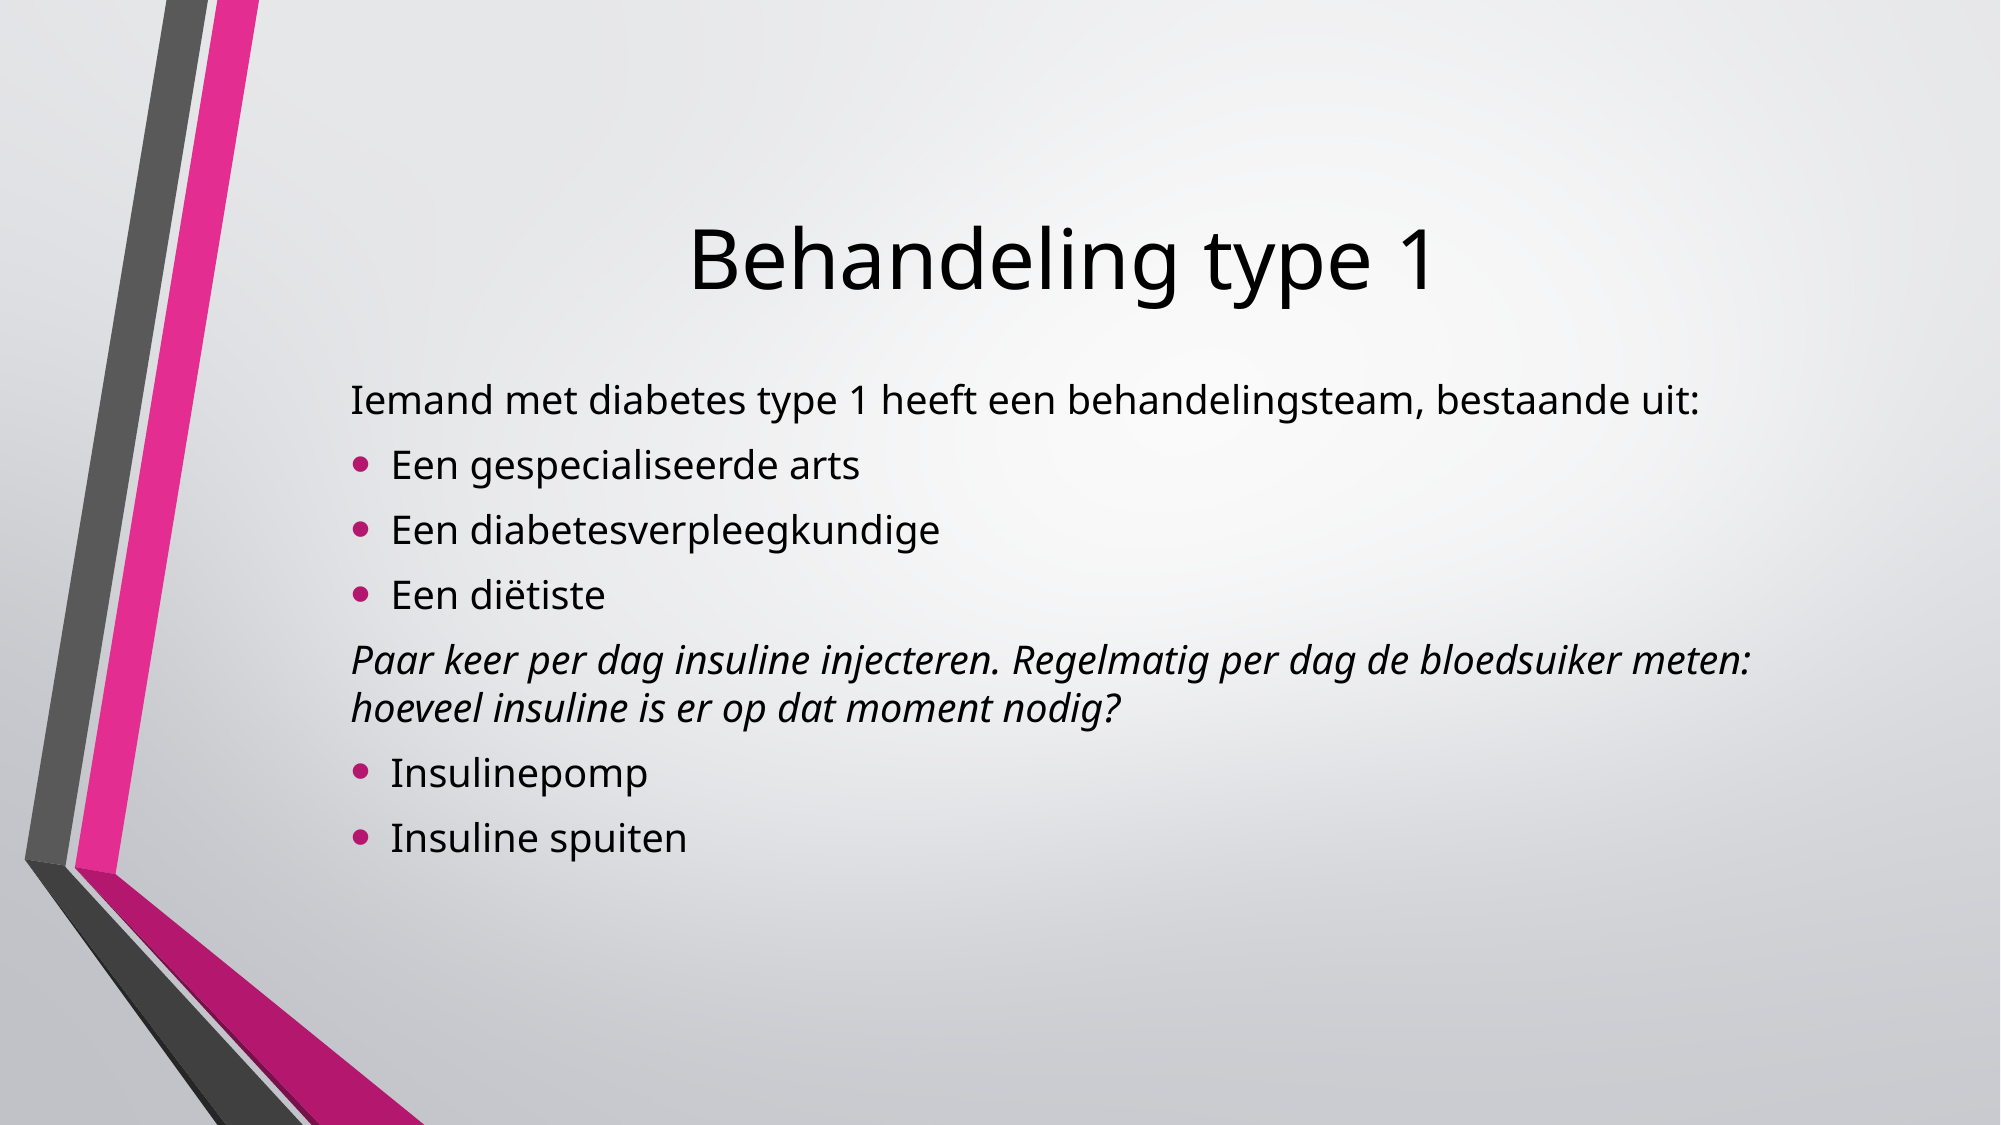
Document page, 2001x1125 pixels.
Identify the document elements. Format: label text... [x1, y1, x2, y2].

list Iemand met diabetes type 1 heeft een behandelingsteam, bestaande uit: Een gespecialiseerde arts Een diabetesverpleegkundige Een diëtiste Paar keer per dag insuline injecteren. Regelmatig per dag de bloedsuiker meten: hoeveel insuline is er op dat moment nodig? Insulinepomp Insuline spuiten [335, 361, 1806, 874]
title Behandeling type 1 [243, 112, 1887, 400]
